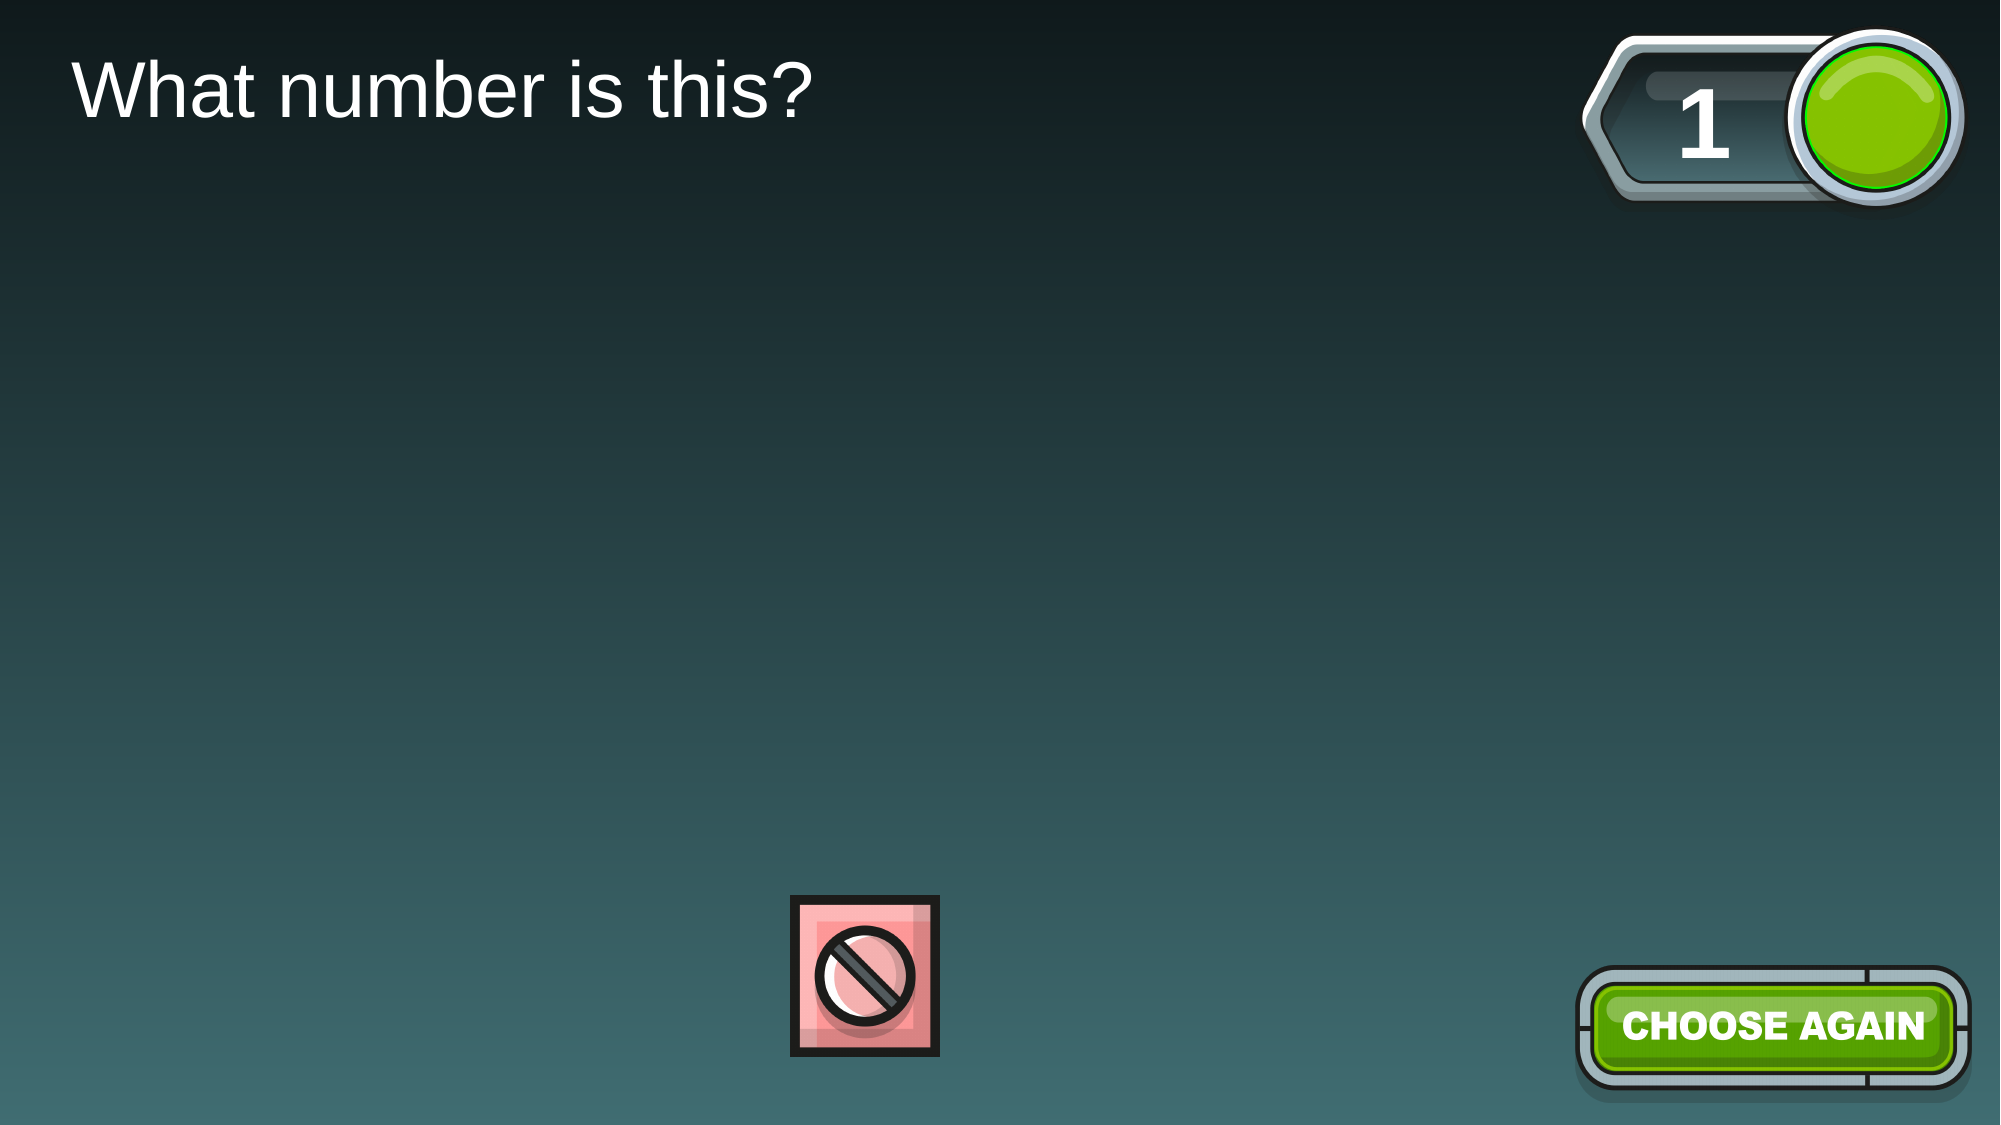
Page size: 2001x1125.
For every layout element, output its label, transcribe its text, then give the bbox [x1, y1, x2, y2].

picture [1575, 965, 1972, 1104]
picture [1575, 25, 1971, 221]
text_box What number is this? [55, 30, 1093, 162]
picture [790, 894, 940, 1057]
